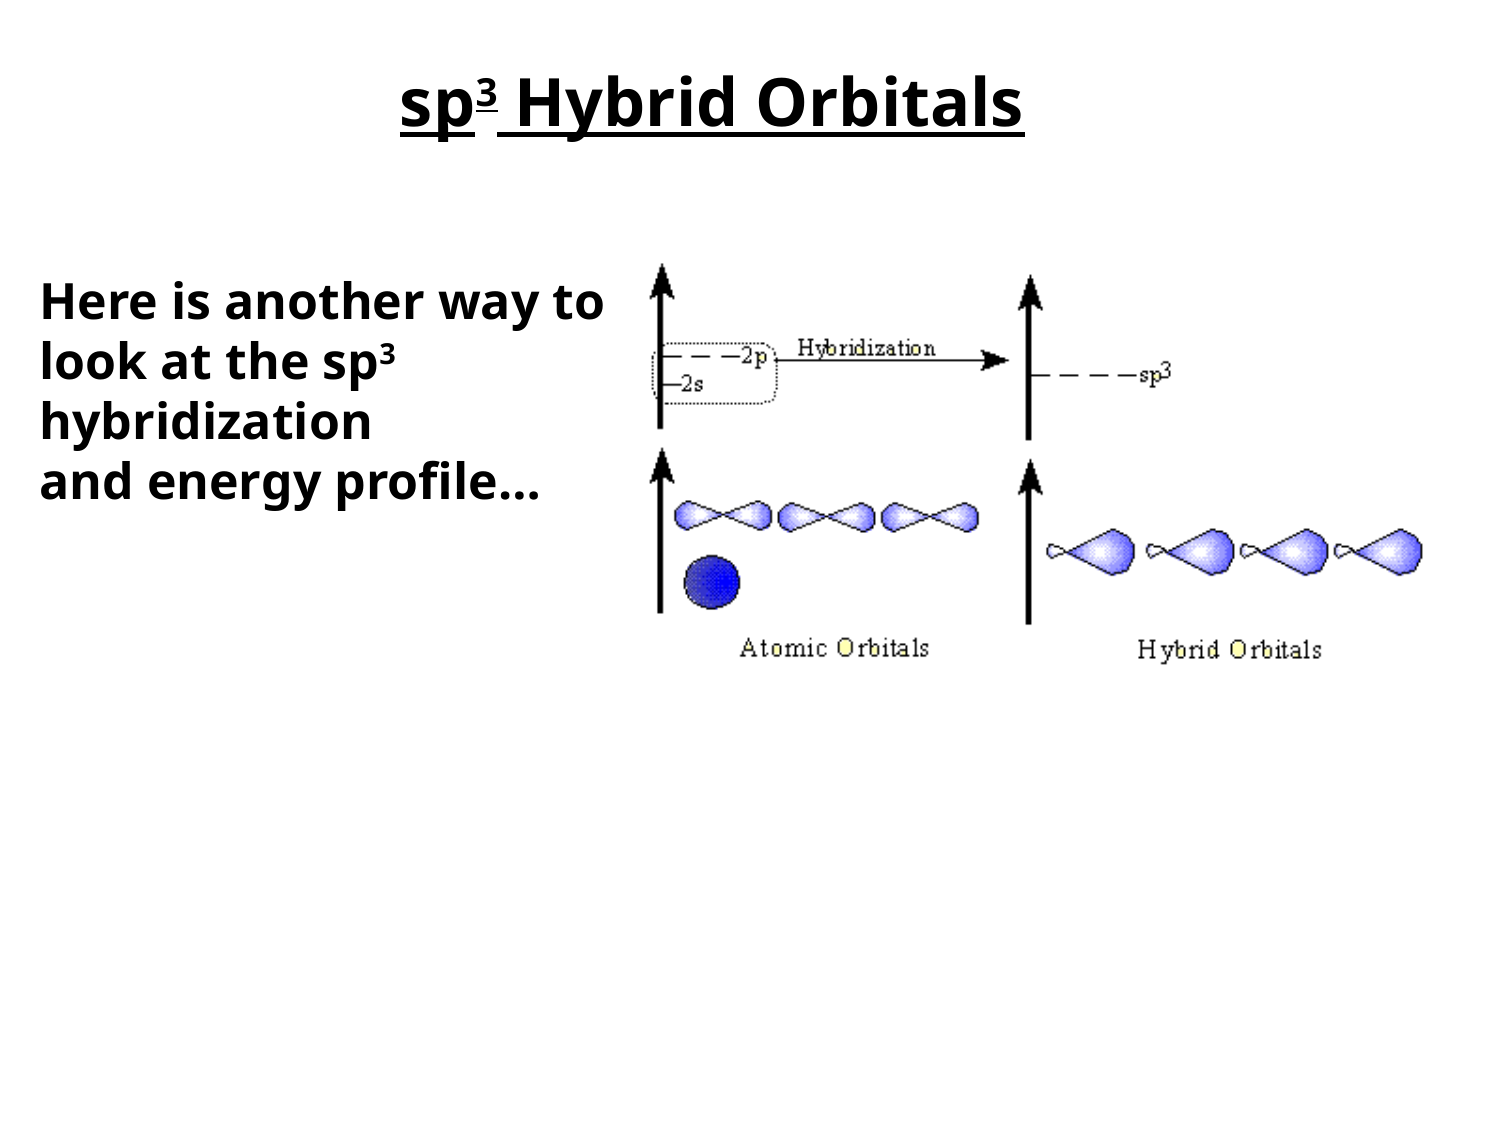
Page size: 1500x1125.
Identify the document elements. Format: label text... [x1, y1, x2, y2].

text_box Here is another way to look at the sp3 hybridization and energy profile… [24, 262, 622, 518]
picture [624, 262, 1449, 674]
title sp3 Hybrid Orbitals [324, 49, 1101, 151]
